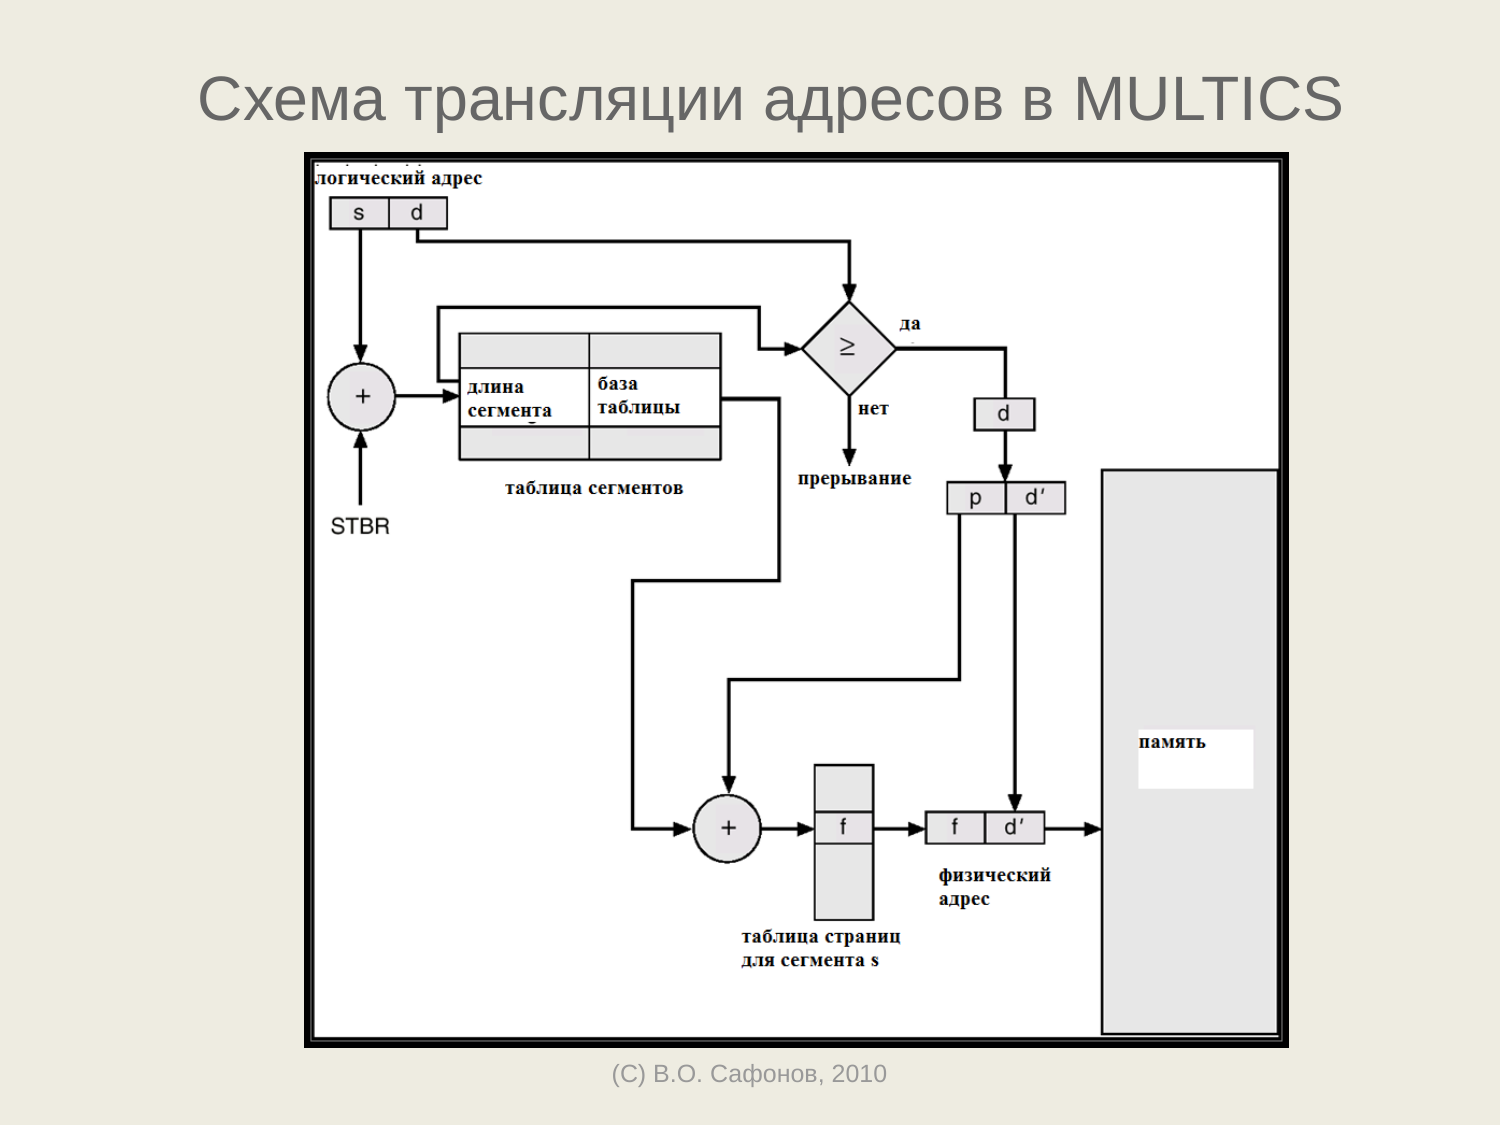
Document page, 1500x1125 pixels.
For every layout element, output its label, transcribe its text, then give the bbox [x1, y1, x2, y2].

title Схема трансляции адресов в MULTICS [112, 49, 1430, 141]
footer (C) В.О. Сафонов, 2010 [512, 1048, 988, 1103]
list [304, 152, 1290, 1048]
